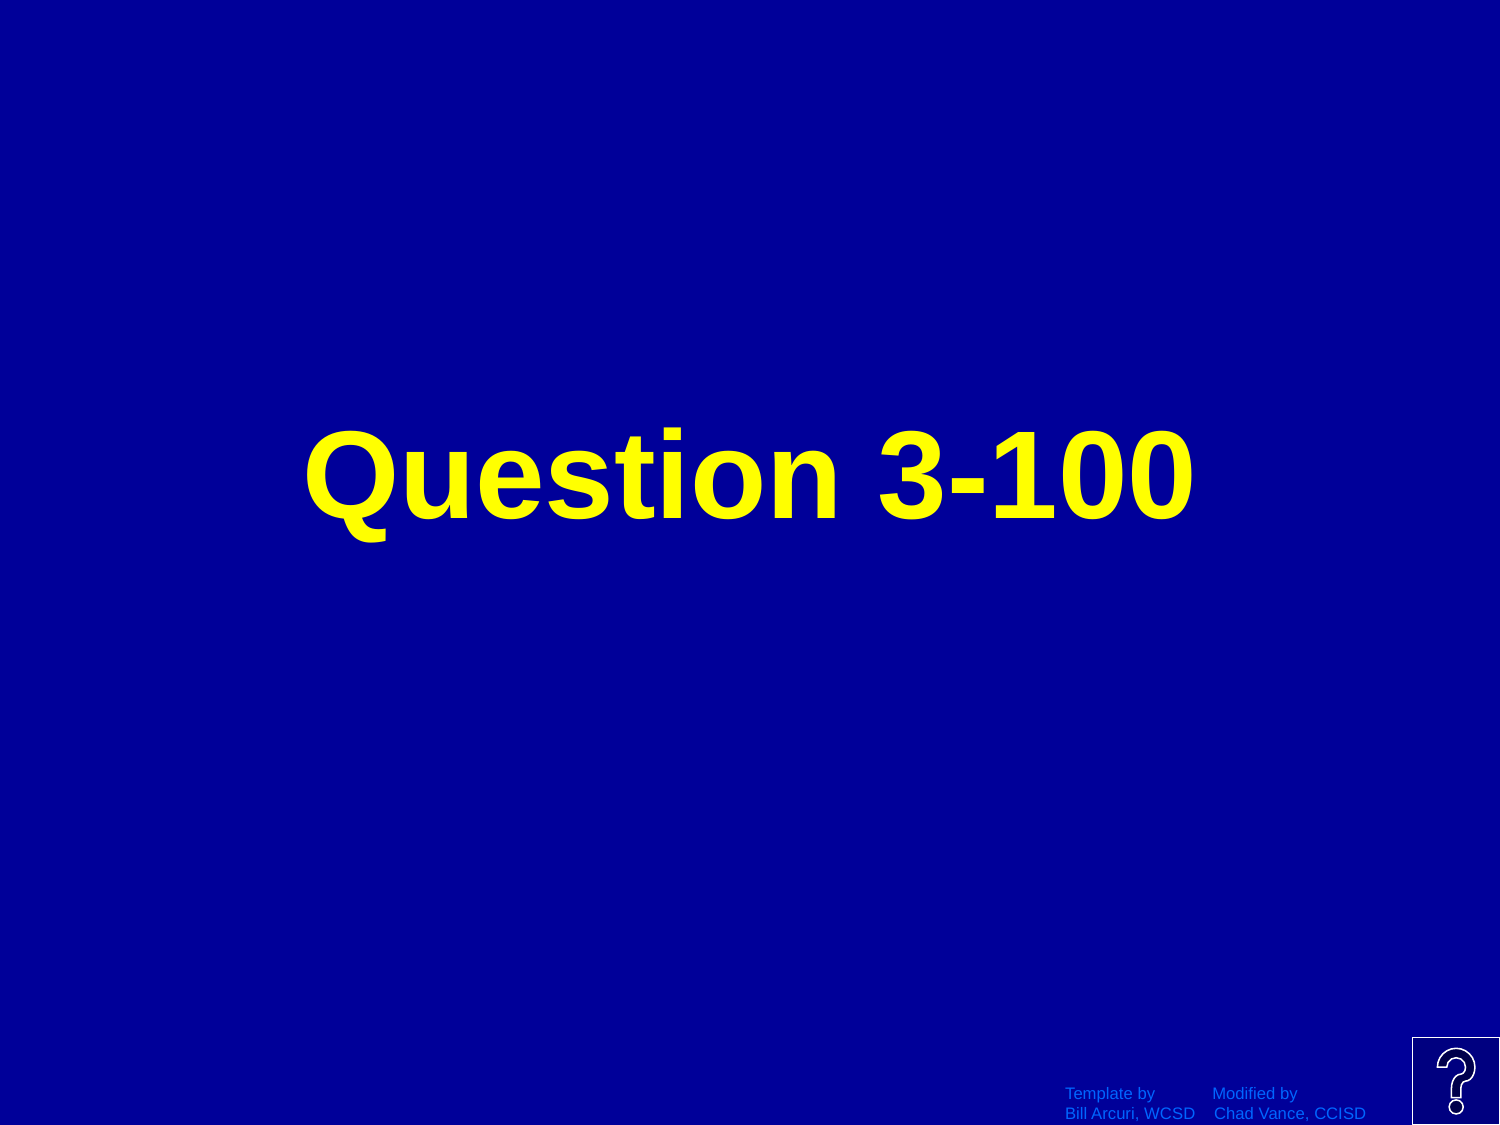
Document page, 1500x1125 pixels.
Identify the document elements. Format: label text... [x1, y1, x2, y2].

text_box [1412, 1037, 1500, 1125]
slide_number Template by Modified by Bill Arcuri, WCSD Chad Vance, CCISD [1049, 1074, 1412, 1125]
title Question 3-100 [112, 374, 1388, 563]
